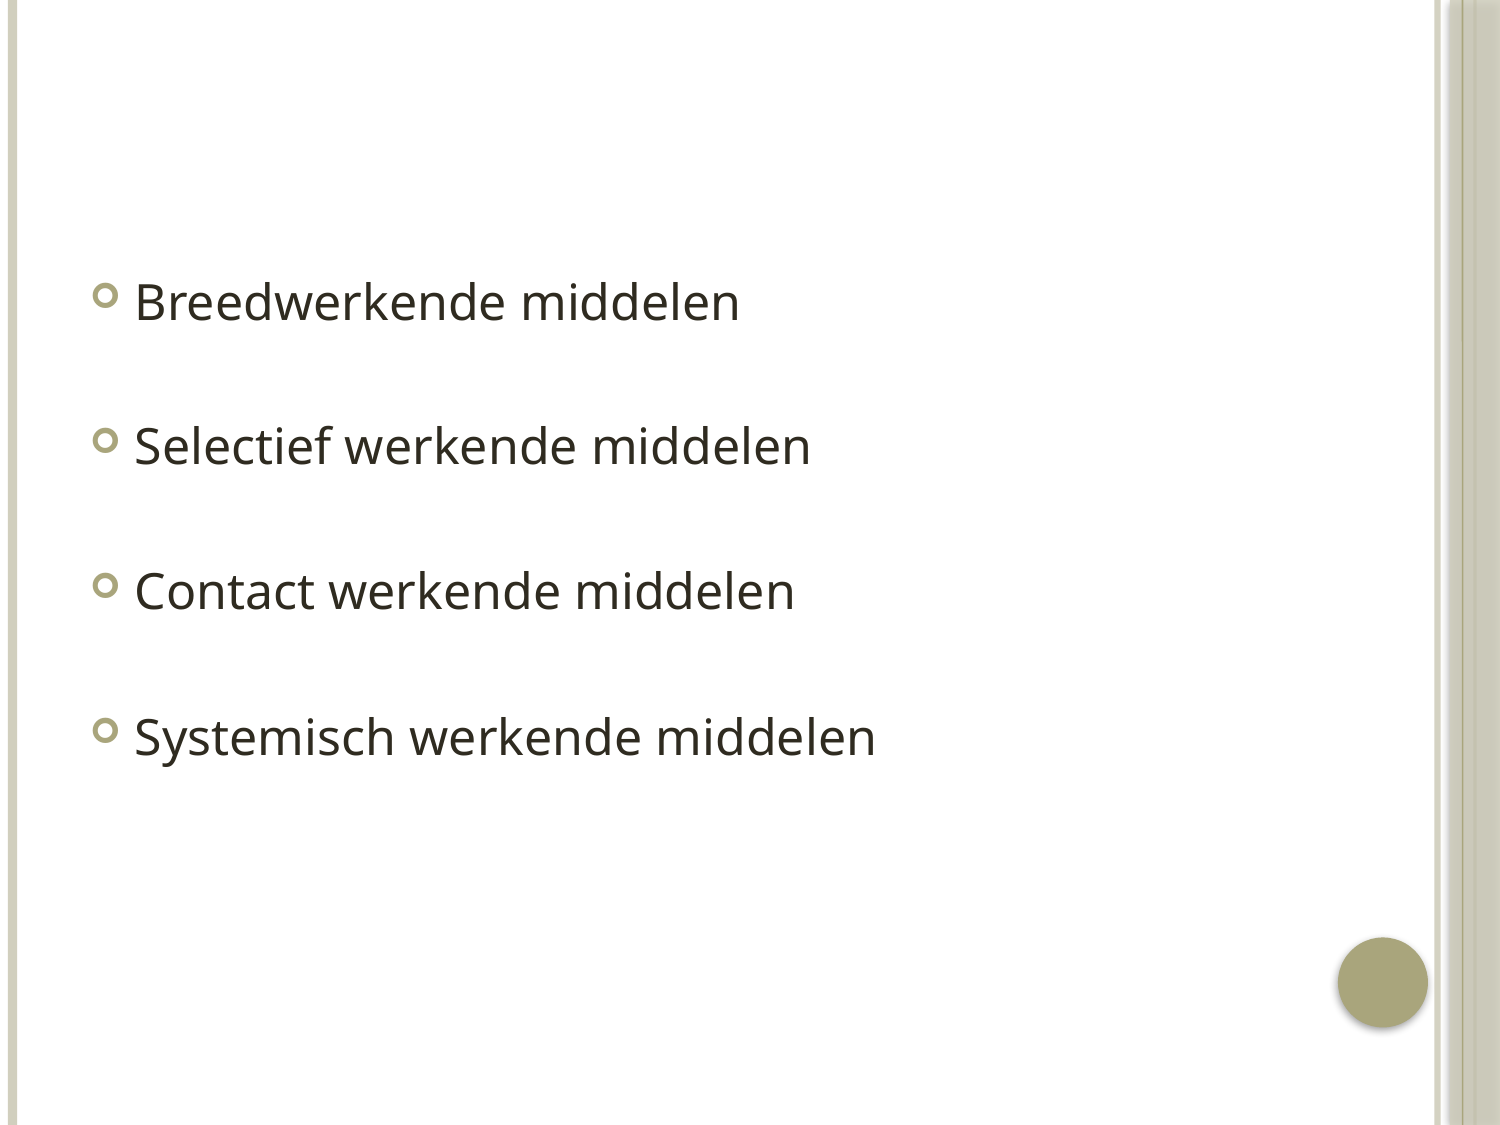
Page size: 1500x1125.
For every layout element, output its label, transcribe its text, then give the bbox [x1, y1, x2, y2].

list Breedwerkende middelen Selectief werkende middelen Contact werkende middelen Systemisch werkende middelen [75, 262, 1300, 1062]
